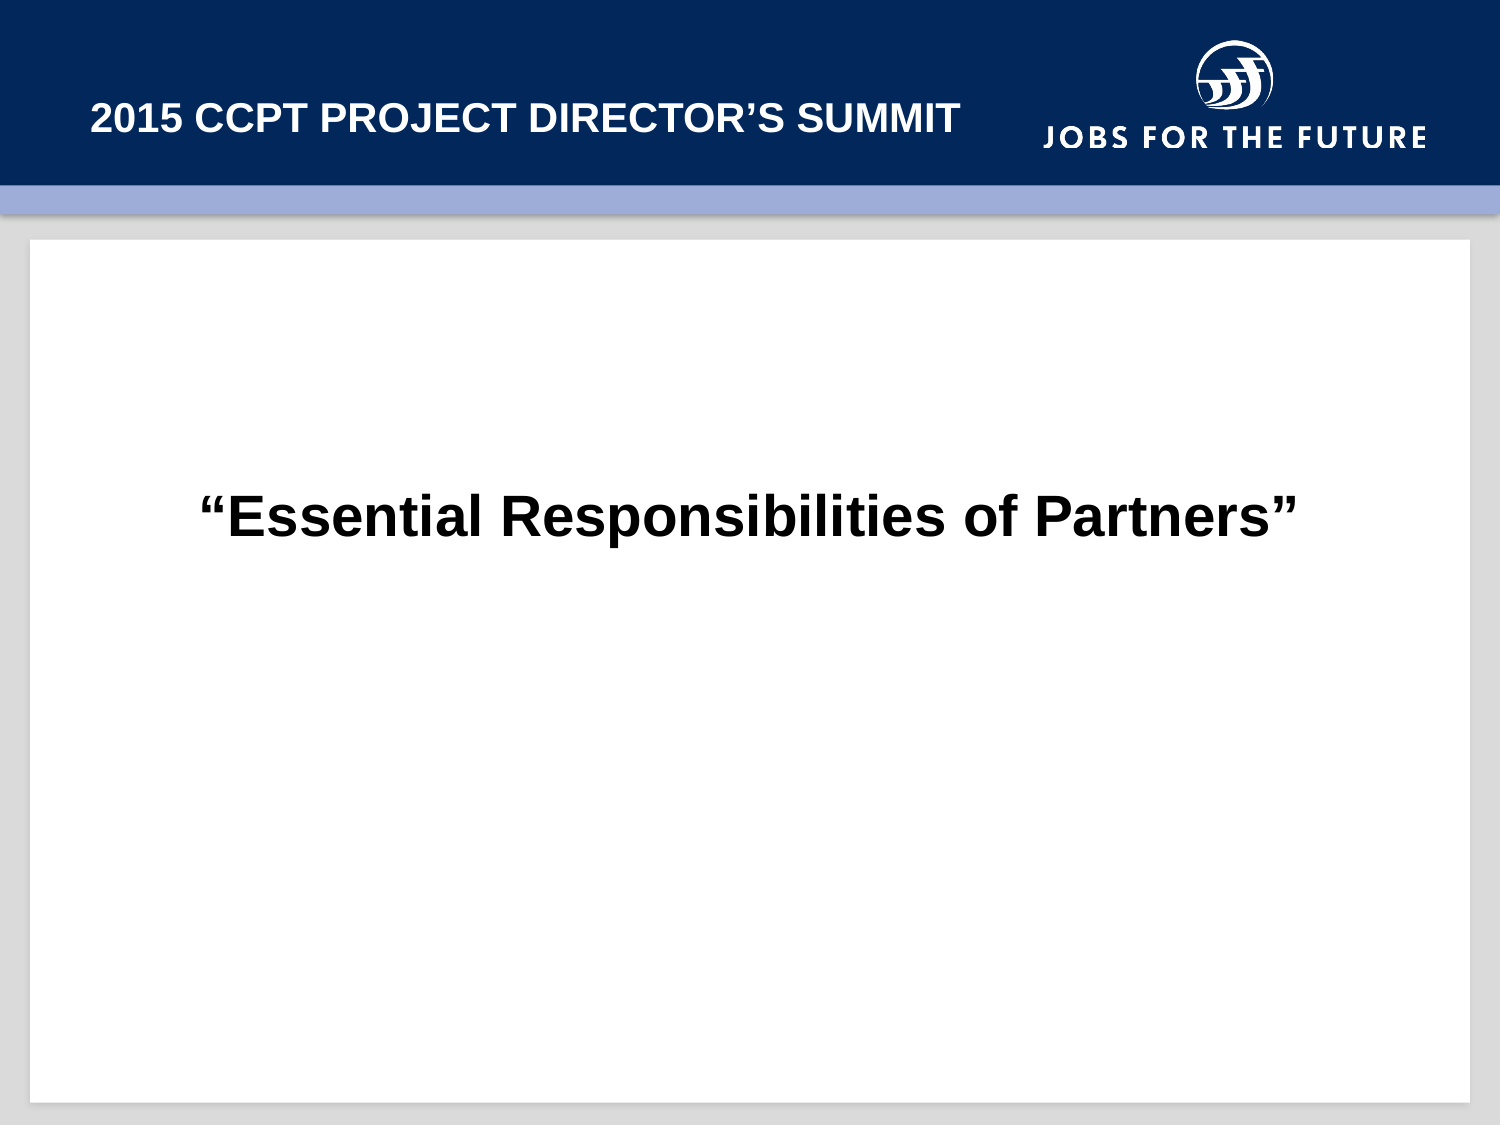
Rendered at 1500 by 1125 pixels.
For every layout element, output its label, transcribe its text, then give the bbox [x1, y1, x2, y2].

list “Essential Responsibilities of Partners” [75, 281, 1425, 1041]
title 2015 CCPT PROJECT DIRECTOR’s SUMMIT [75, 45, 1013, 188]
